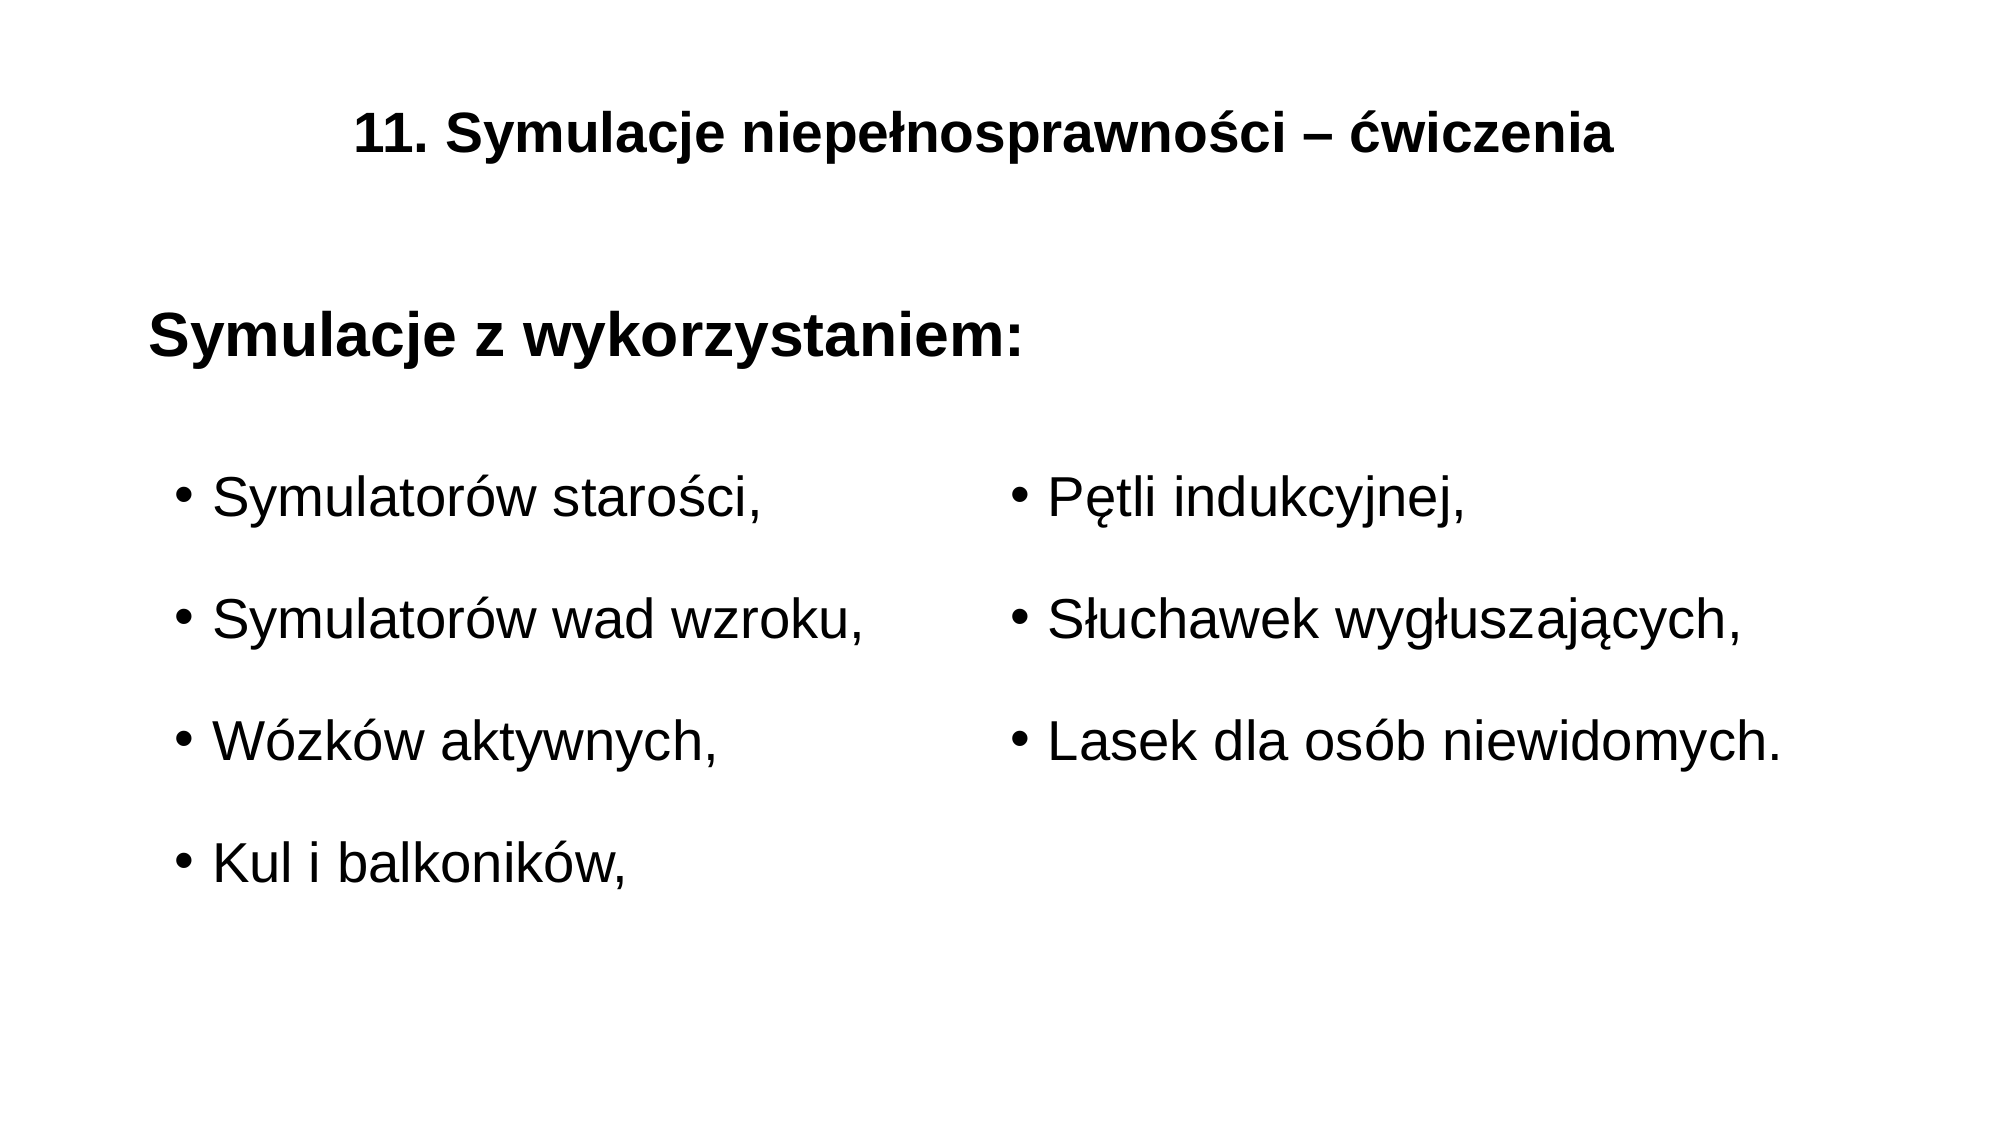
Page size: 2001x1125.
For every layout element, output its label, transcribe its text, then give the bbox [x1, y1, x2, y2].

title 11. Symulacje niepełnosprawności – ćwiczenia [337, 69, 1633, 199]
list Symulatorów starości, Symulatorów wad wzroku, Wózków aktywnych, Kul i balkoników, Pętli indukcyjnej, Słuchawek wygłuszających, Lasek dla osób niewidomych. [159, 419, 1862, 952]
text_box Symulacje z wykorzystaniem: [129, 271, 1046, 401]
